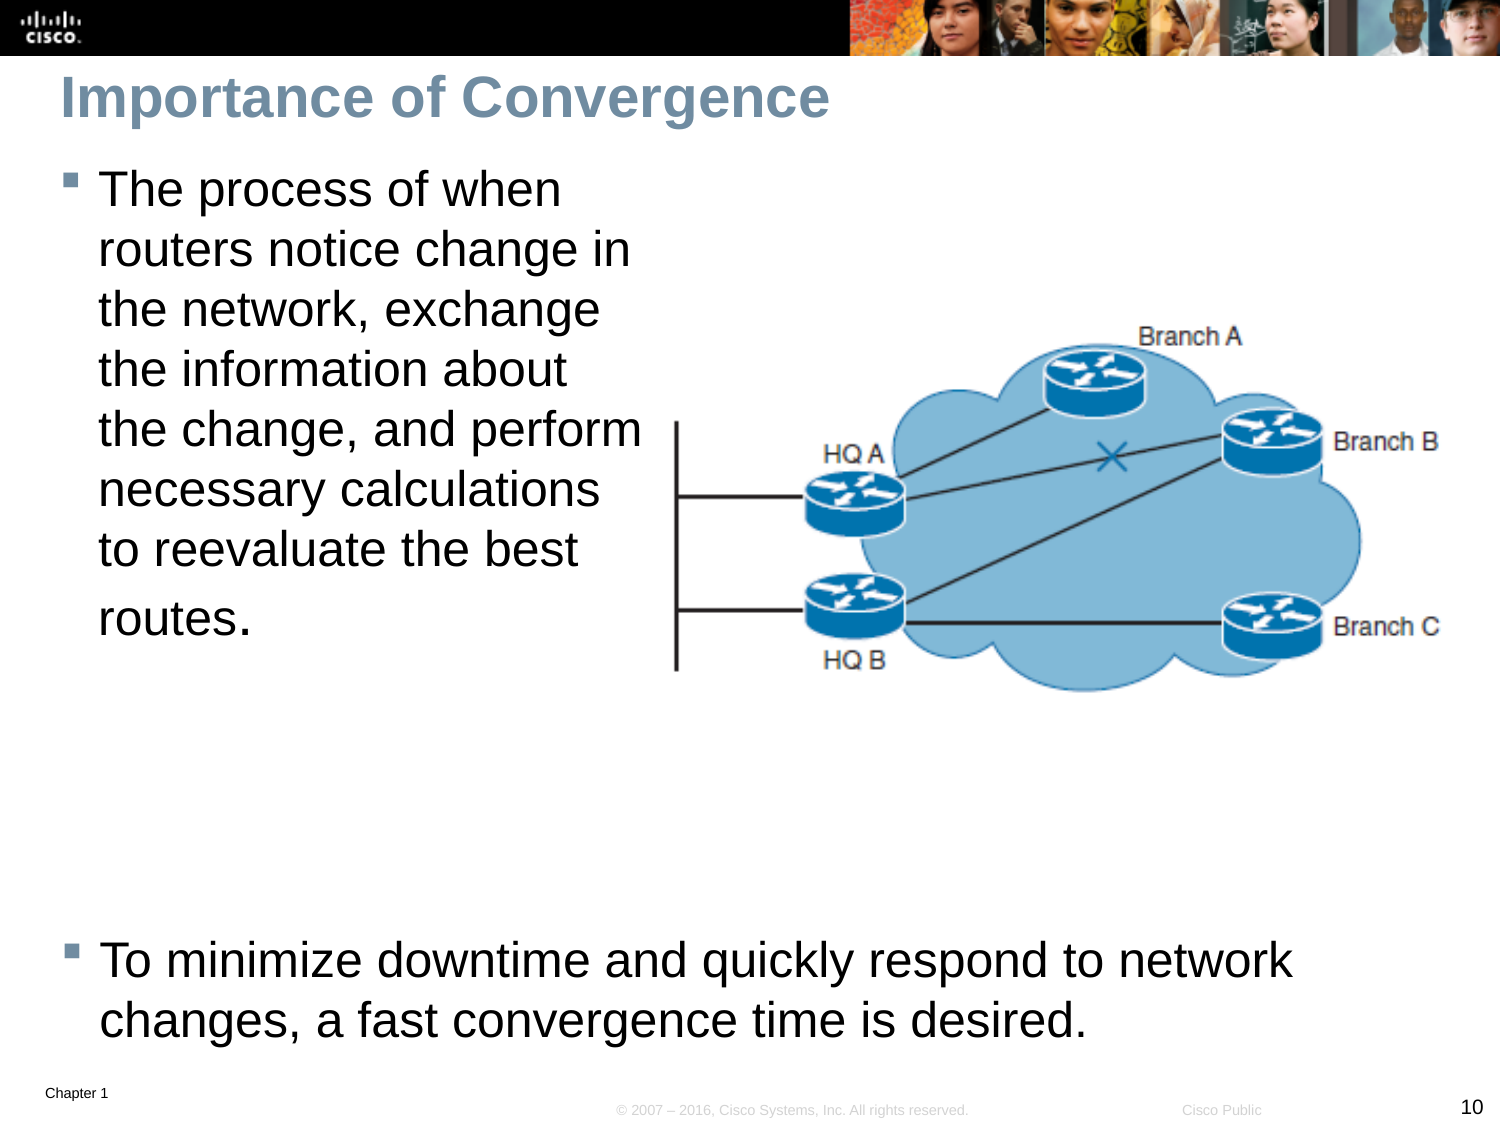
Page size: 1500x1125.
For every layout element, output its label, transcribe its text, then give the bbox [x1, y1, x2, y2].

text_box To minimize downtime and quickly respond to network changes, a fast convergence time is desired. [45, 920, 1462, 1055]
title Importance of Convergence [45, 59, 1444, 182]
picture [0, 0, 1500, 56]
list The process of when routers notice change in the network, exchange the information about the change, and perform necessary calculations to reevaluate the best routes. [45, 149, 657, 714]
picture [656, 306, 1498, 714]
